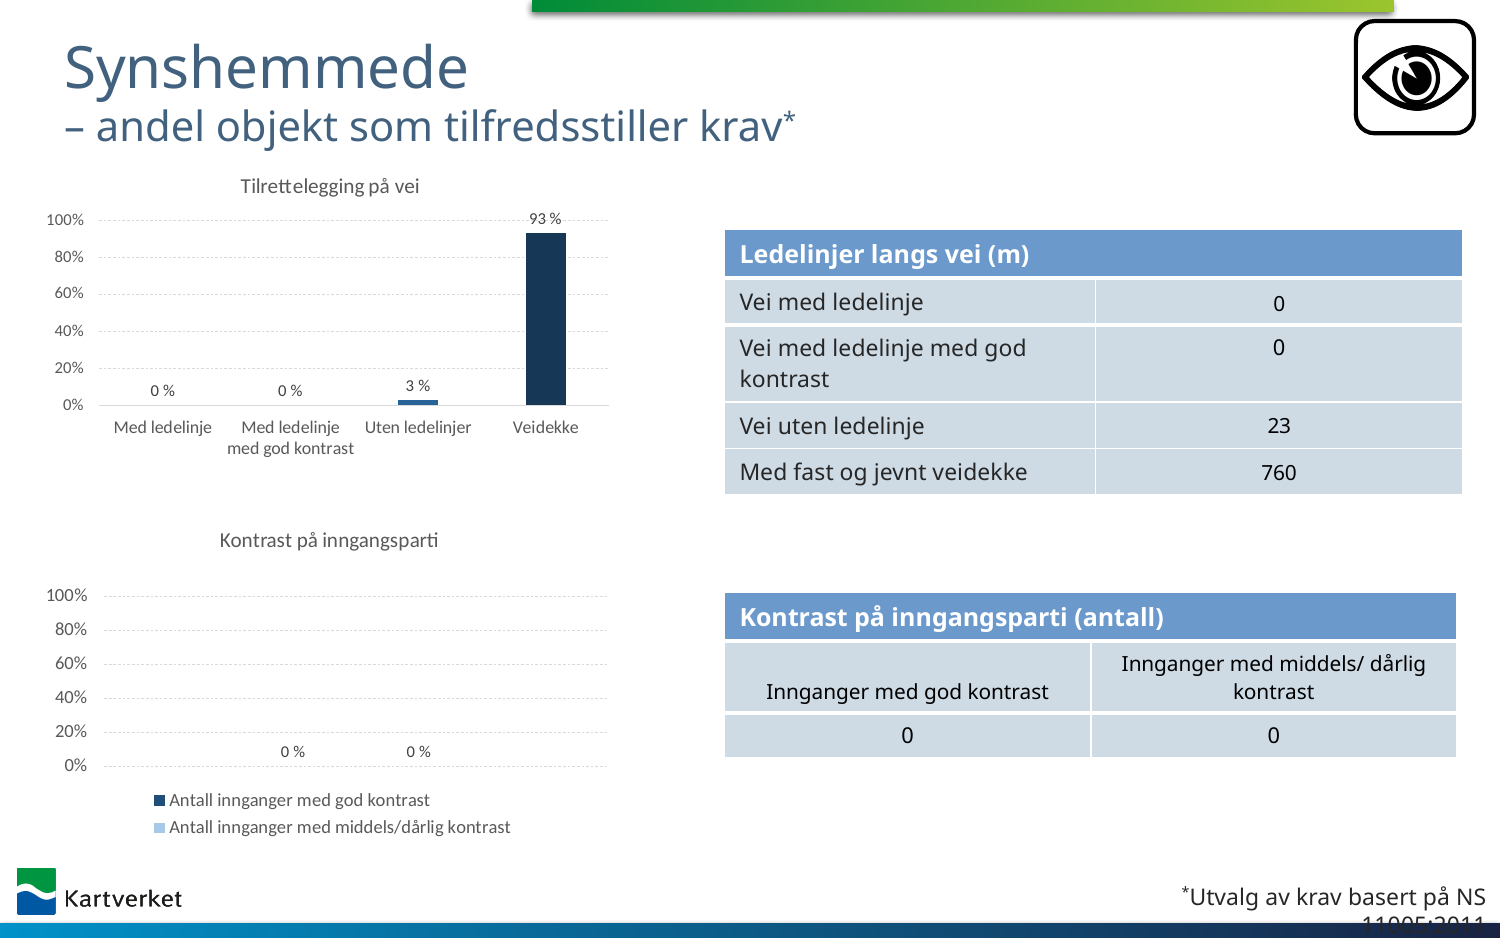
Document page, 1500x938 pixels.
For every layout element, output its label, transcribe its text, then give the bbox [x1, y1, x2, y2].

table_cell 0 [1092, 715, 1456, 757]
picture [41, 166, 619, 492]
text_box *Utvalg av krav basert på NS 11005:2011 [1068, 873, 1500, 938]
table_cell Innganger med god kontrast [725, 643, 1090, 711]
table_cell 760 [1096, 449, 1462, 494]
table_cell Innganger med middels/ dårlig kontrast [1092, 643, 1456, 711]
table_cell 0 [725, 715, 1090, 757]
text_box Synshemmede – andel objekt som tilfredsstiller krav* [49, 24, 1431, 158]
table_header Ledelinjer langs vei (m) [725, 230, 1462, 276]
table_header Kontrast på inngangsparti (antall) [725, 593, 1456, 639]
table_cell 23 [1096, 403, 1462, 448]
table_cell Vei uten ledelinje [725, 403, 1095, 448]
table_cell 0 [1096, 327, 1462, 401]
table_cell Vei med ledelinje med god kontrast [725, 327, 1095, 401]
table_cell Med fast og jevnt veidekke [725, 449, 1095, 494]
picture [41, 520, 618, 846]
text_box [1355, 20, 1475, 134]
table_cell Vei med ledelinje [725, 280, 1095, 323]
table_cell 0 [1096, 280, 1462, 323]
